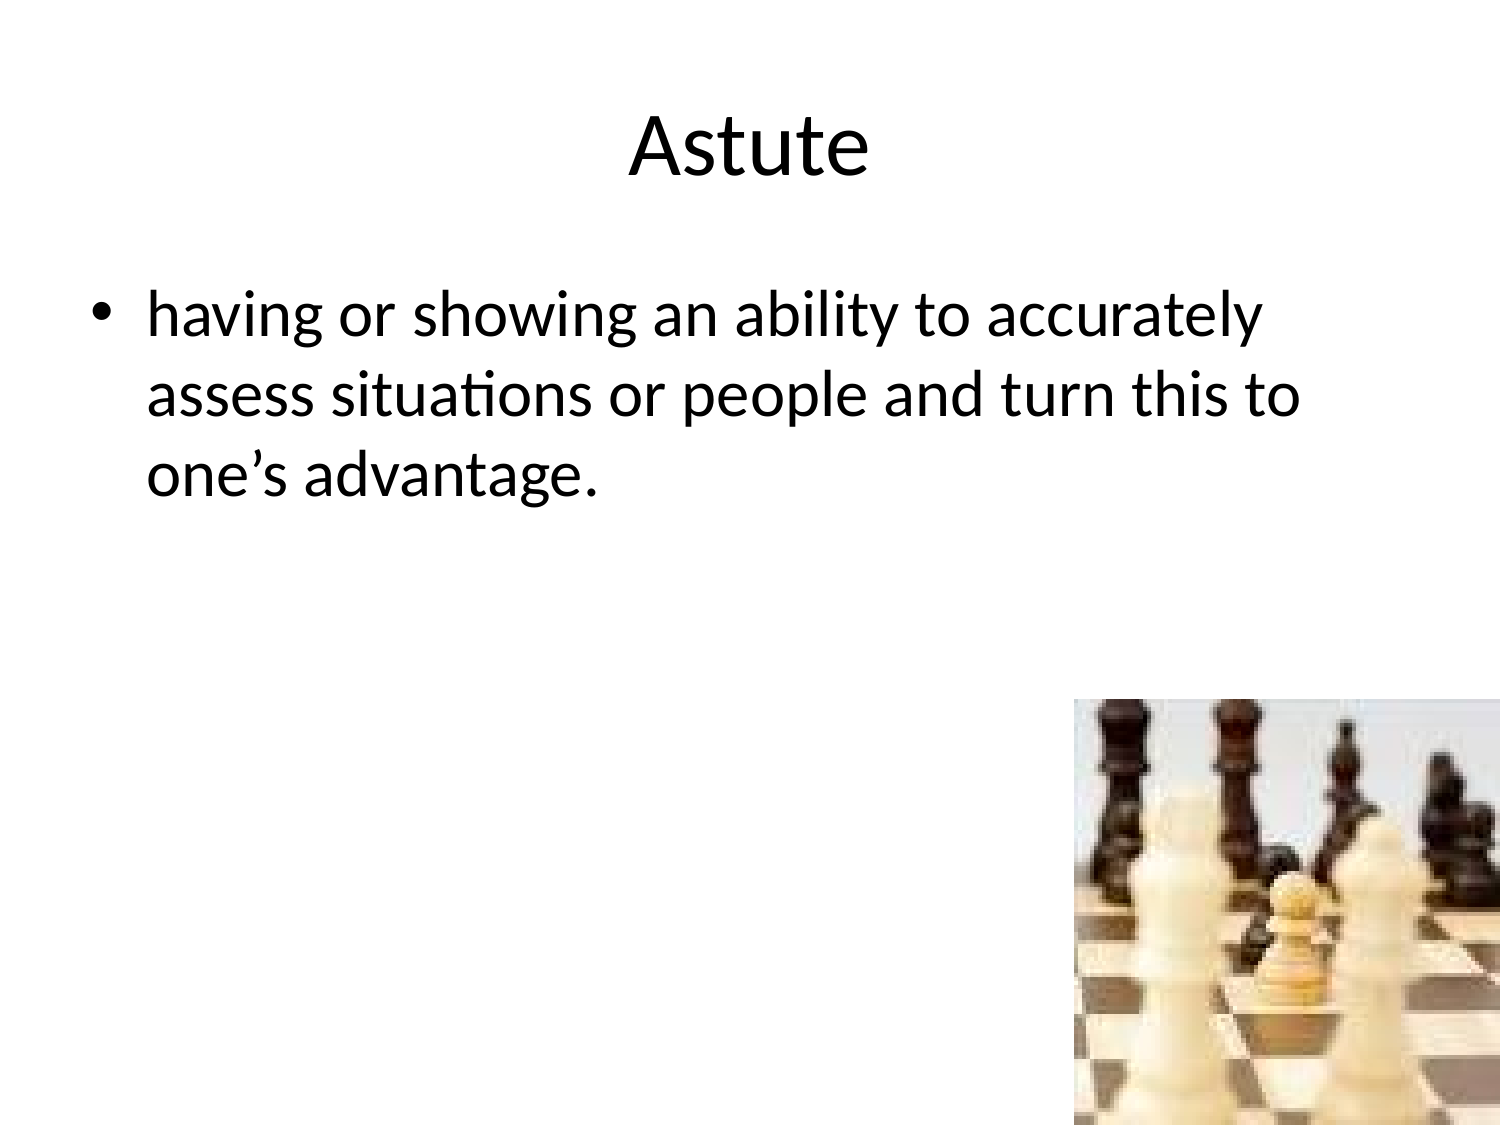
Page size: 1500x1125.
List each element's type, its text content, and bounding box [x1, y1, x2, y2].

picture [1074, 699, 1500, 1125]
list having or showing an ability to accurately assess situations or people and turn this to one’s advantage. [75, 262, 1425, 1005]
title Astute [75, 45, 1425, 233]
